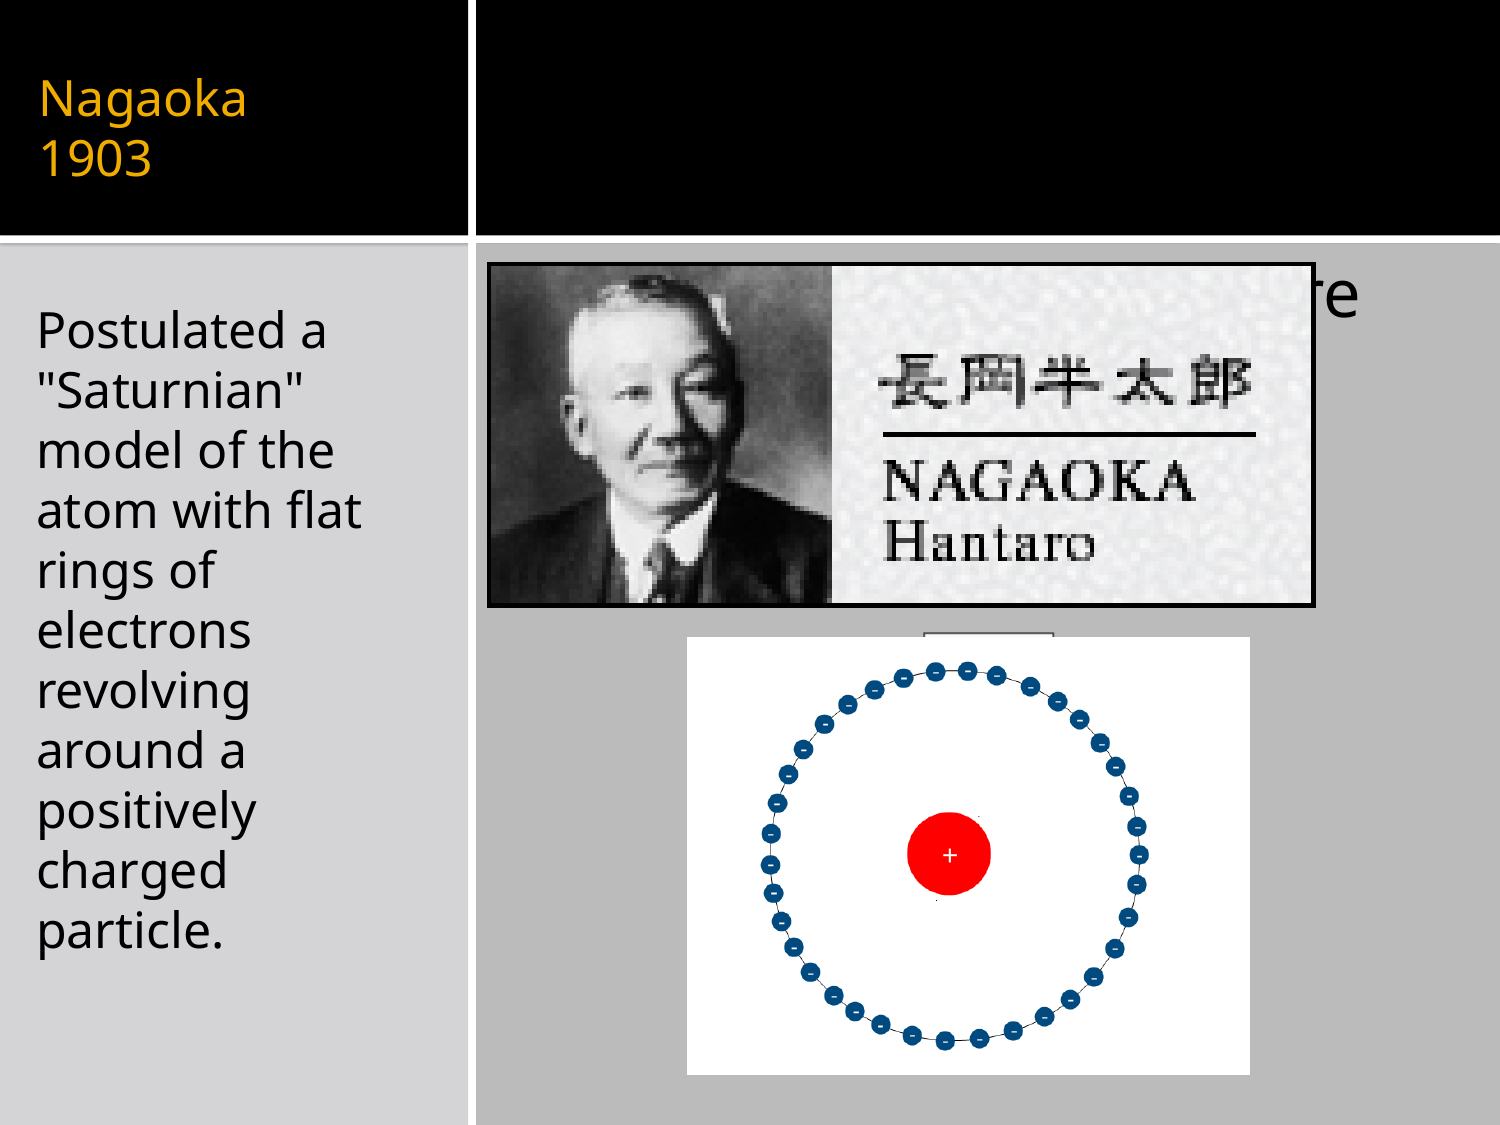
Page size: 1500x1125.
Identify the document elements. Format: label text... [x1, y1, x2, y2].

picture [476, 243, 1500, 1125]
list Postulated a "Saturnian" model of the atom with flat rings of electrons revolving around a positively charged particle. [26, 283, 432, 1034]
title Nagaoka 1903 [26, 25, 442, 186]
